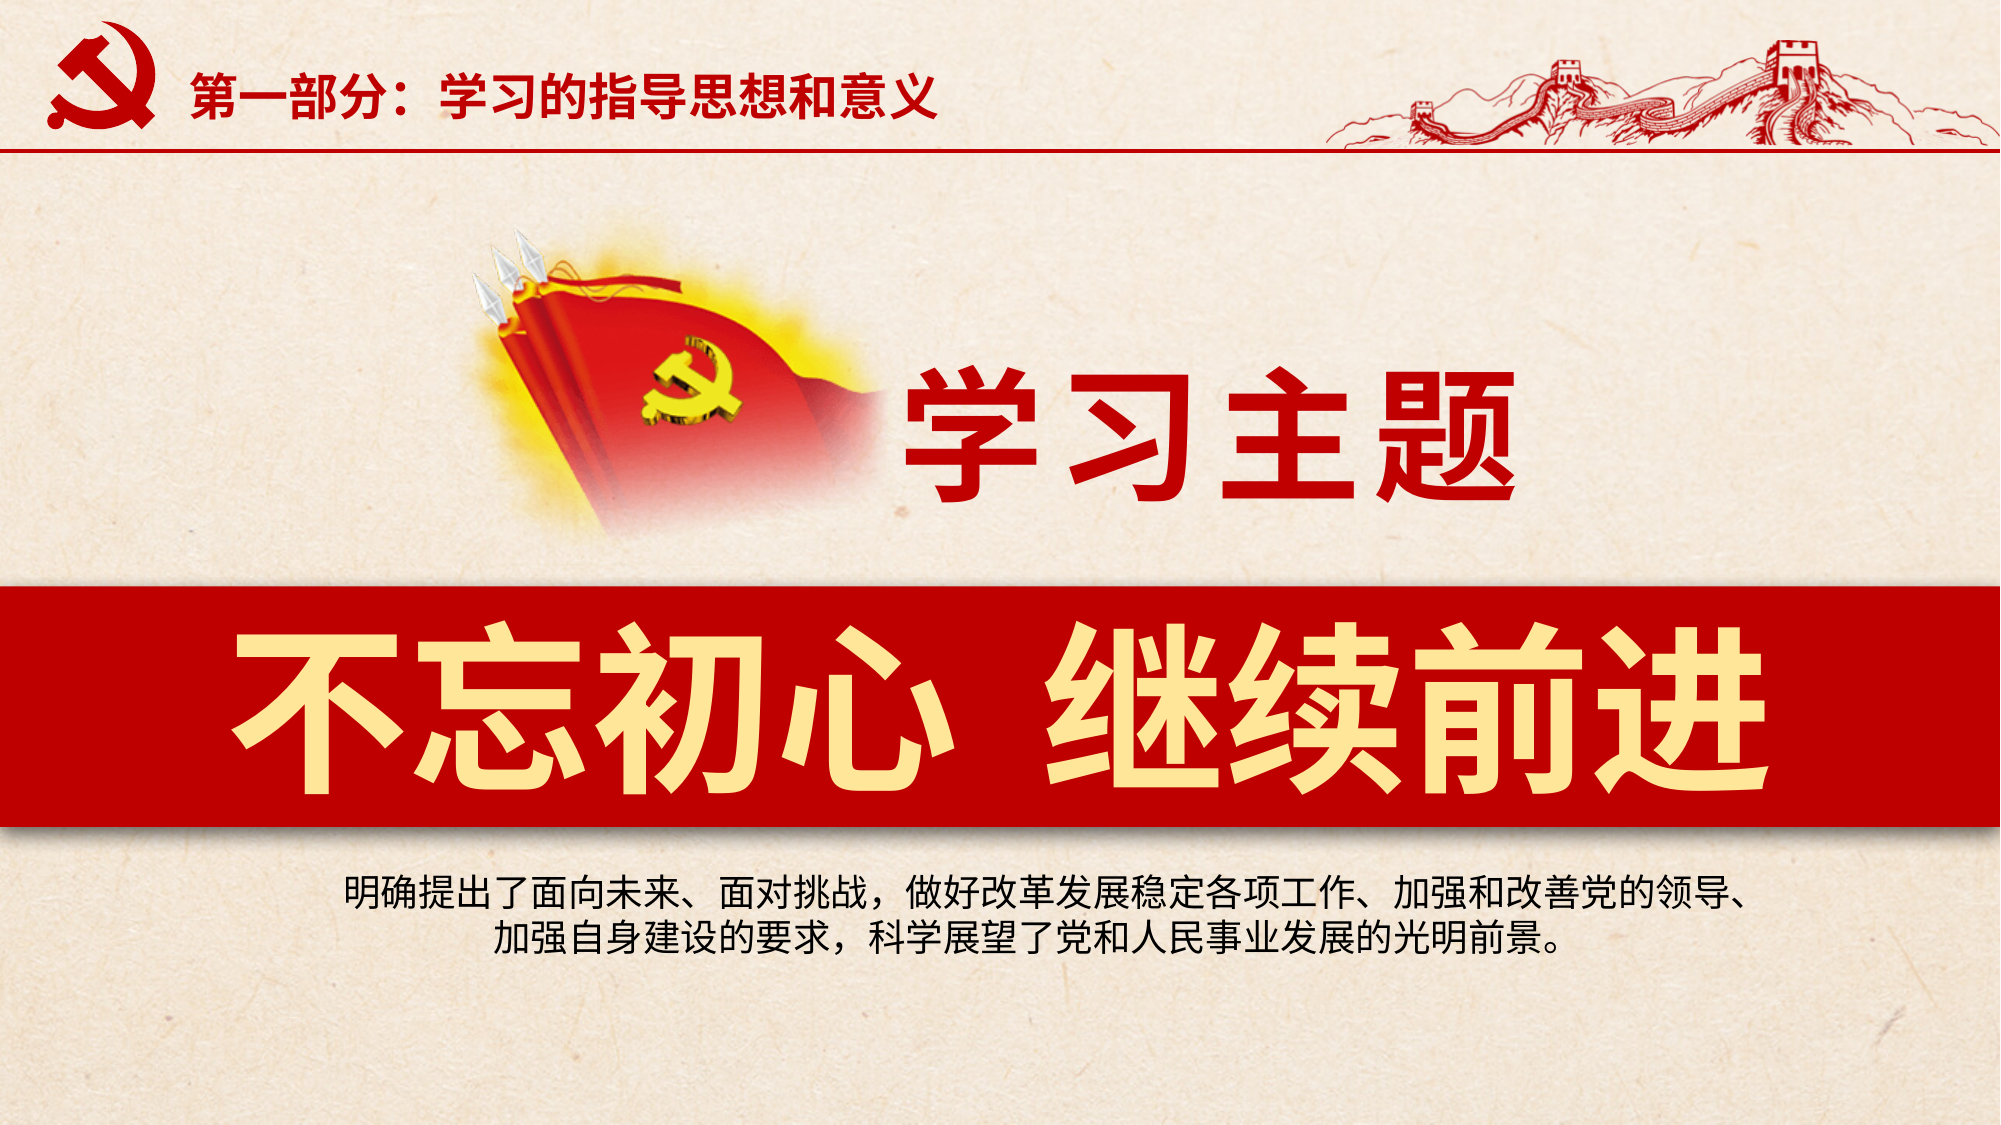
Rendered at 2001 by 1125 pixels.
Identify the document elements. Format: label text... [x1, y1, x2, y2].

text_box 不忘初心 继续前进 [210, 587, 1790, 823]
text_box 明确提出了面向未来、面对挑战，做好改革发展稳定各项工作、加强和改善党的领导、加强自身建设的要求，科学展望了党和人民事业发展的光明前景。 [319, 861, 1756, 967]
text_box [0, 585, 2000, 828]
text_box 第一部分：学习的指导思想和意义 [173, 57, 1038, 133]
picture [0, 0, 2001, 1125]
text_box [47, 21, 156, 130]
text_box 学习主题 [893, 337, 1535, 527]
